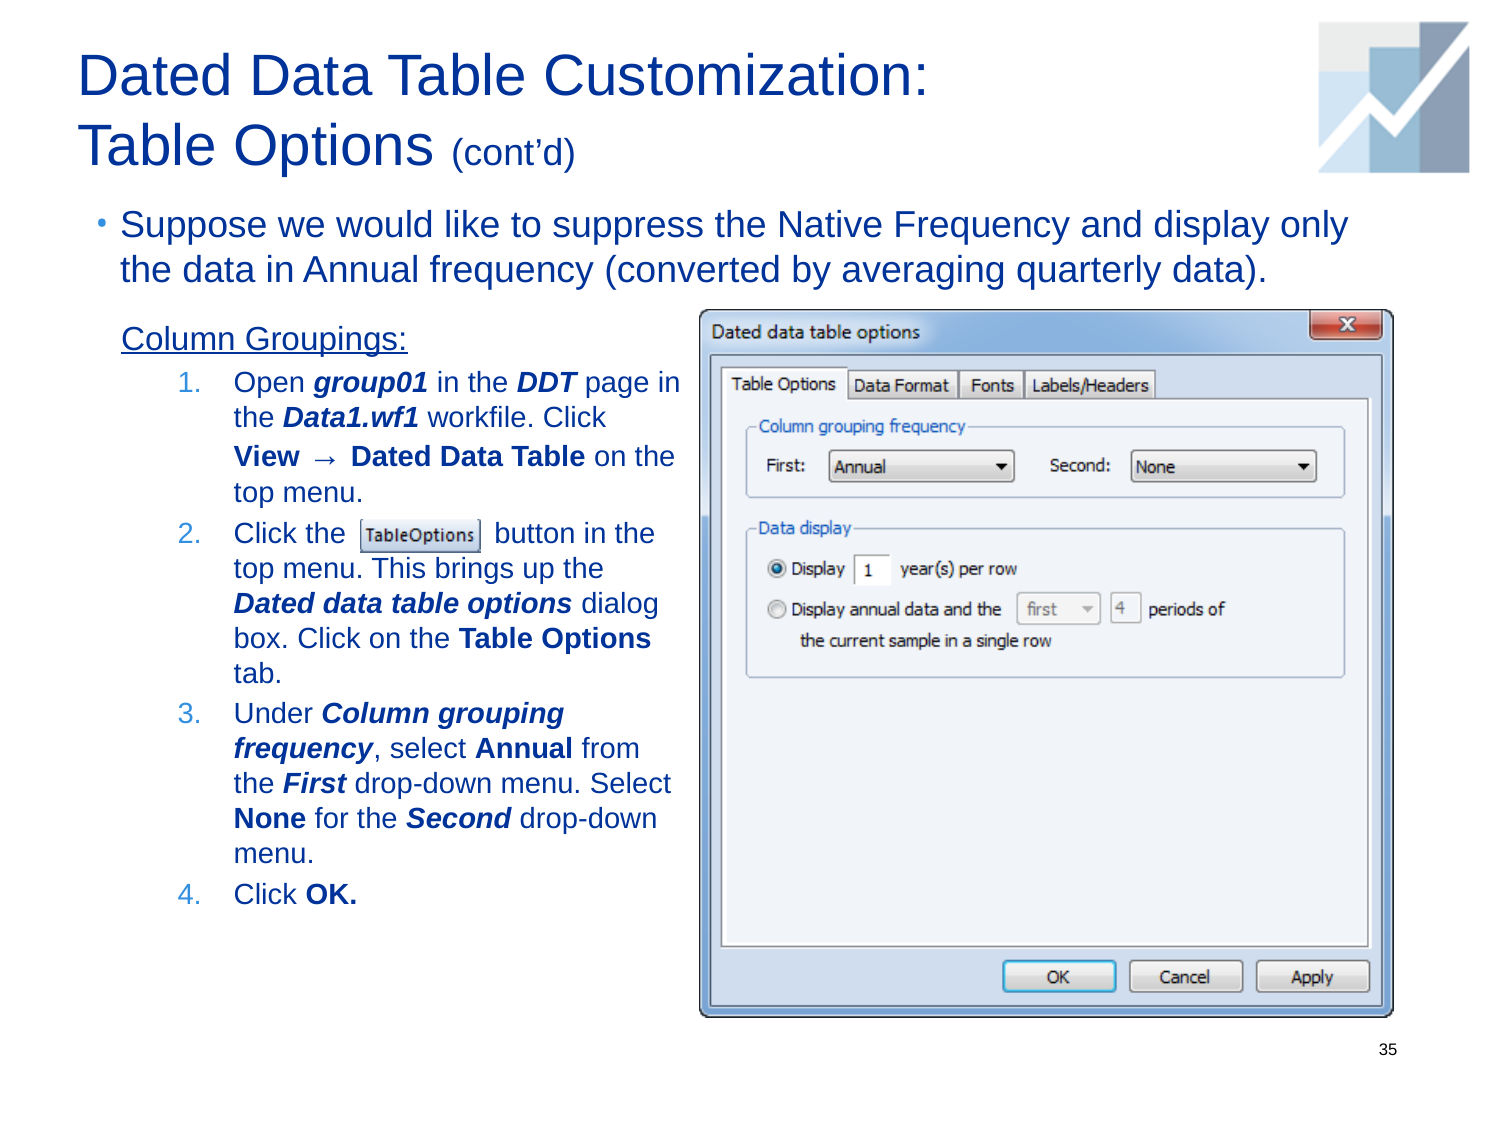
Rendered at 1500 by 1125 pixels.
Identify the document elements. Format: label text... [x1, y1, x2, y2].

text_box Suppose we would like to suppress the Native Frequency and display only the data in Annual frequency (converted by averaging quarterly data). [76, 192, 1410, 266]
text_box Column Groupings: Open group01 in the DDT page in the Data1.wf1 workfile. Click View → Dated Data Table on the top menu. Click the button in the top menu. This brings up the Dated data table options dialog box. Click on the Table Options tab. Under Column grouping frequency, select Annual from the First drop-down menu. Select None for the Second drop-down menu. Click OK. [40, 309, 697, 952]
picture [359, 519, 481, 553]
slide_number 35 [1262, 1015, 1413, 1067]
picture [1300, 11, 1479, 181]
picture [699, 309, 1394, 1018]
title Dated Data Table Customization: Table Options (cont’d) [62, 0, 1297, 185]
